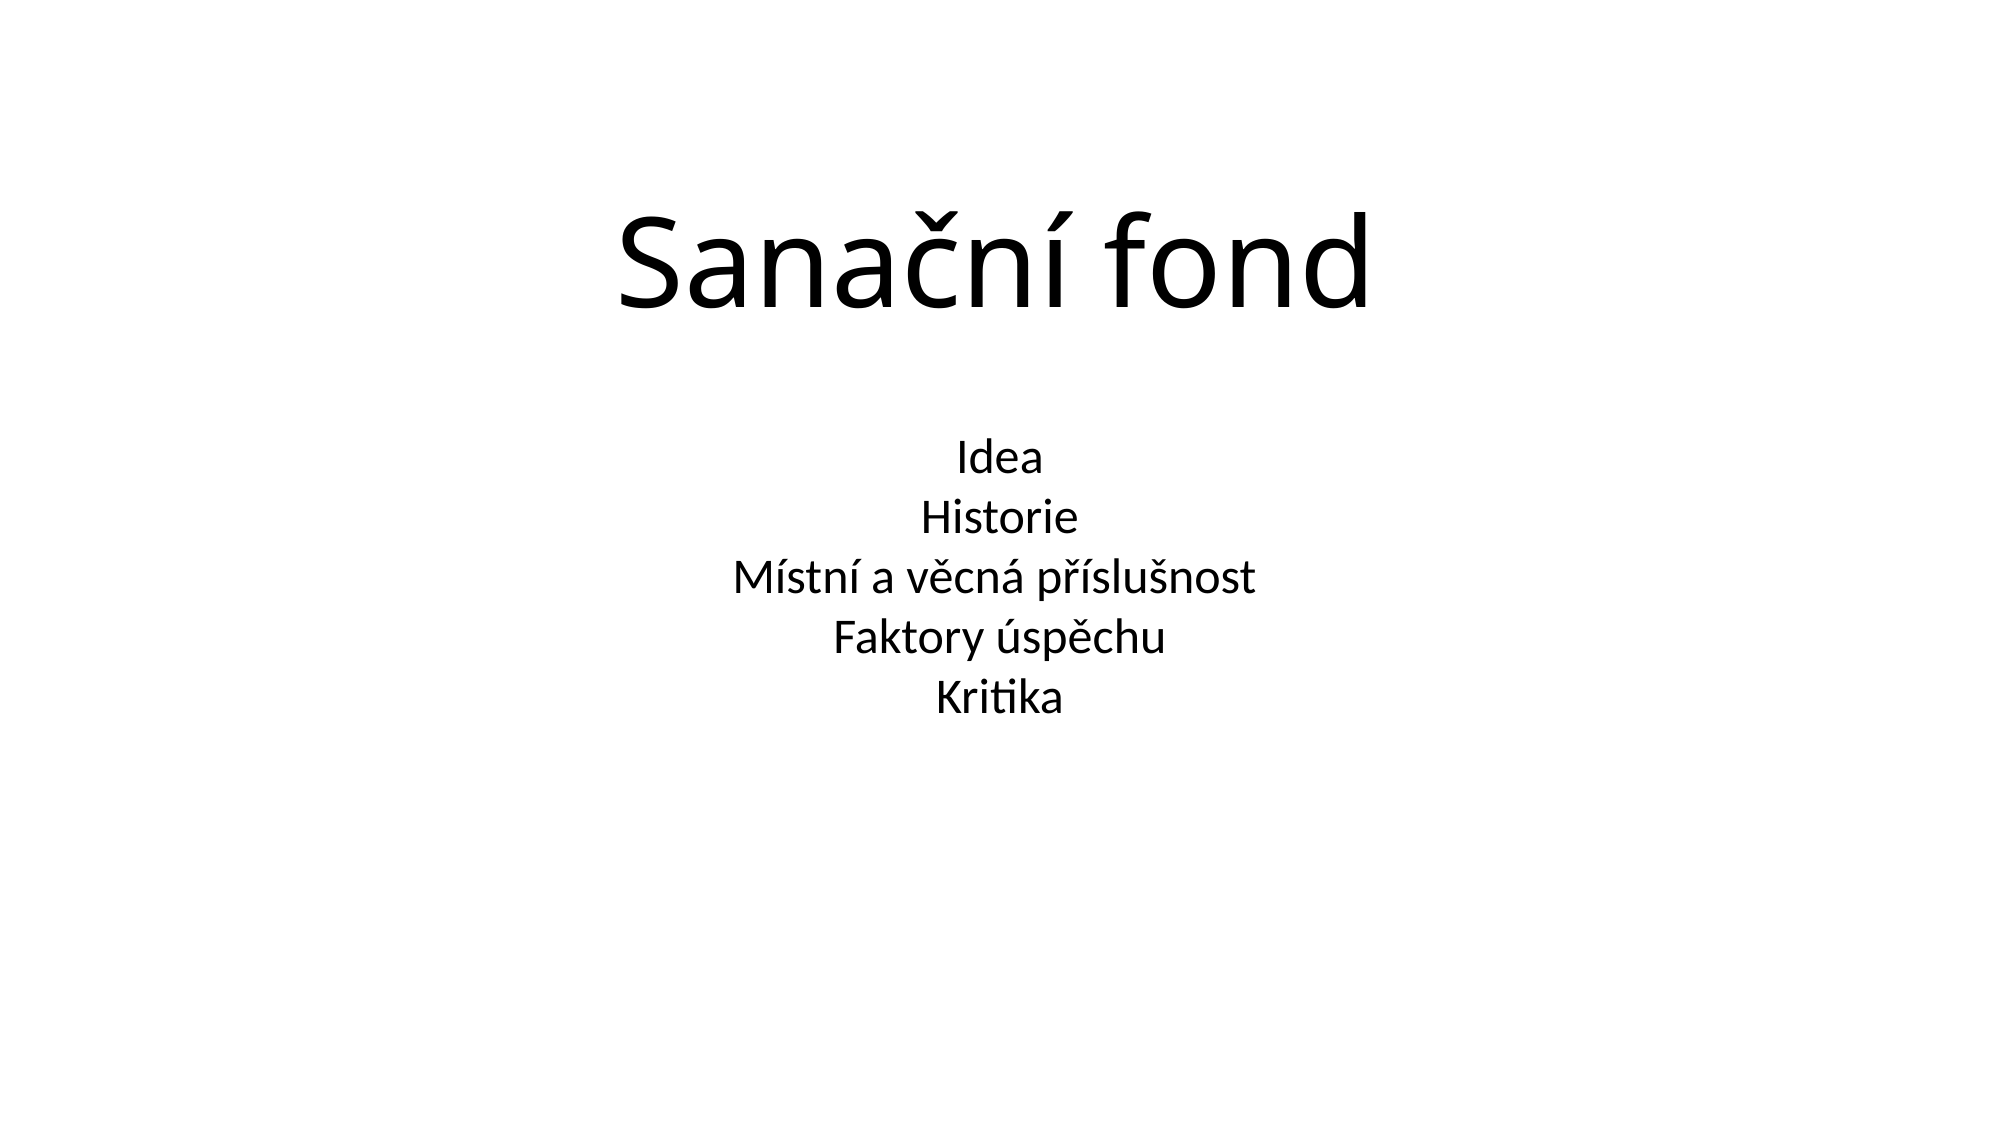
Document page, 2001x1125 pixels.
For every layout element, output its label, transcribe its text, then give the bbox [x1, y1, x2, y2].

text_box Idea Historie Místní a věcná příslušnost Faktory úspěchu Kritika [249, 416, 1750, 863]
text_box Sanační fond [246, 130, 1747, 341]
